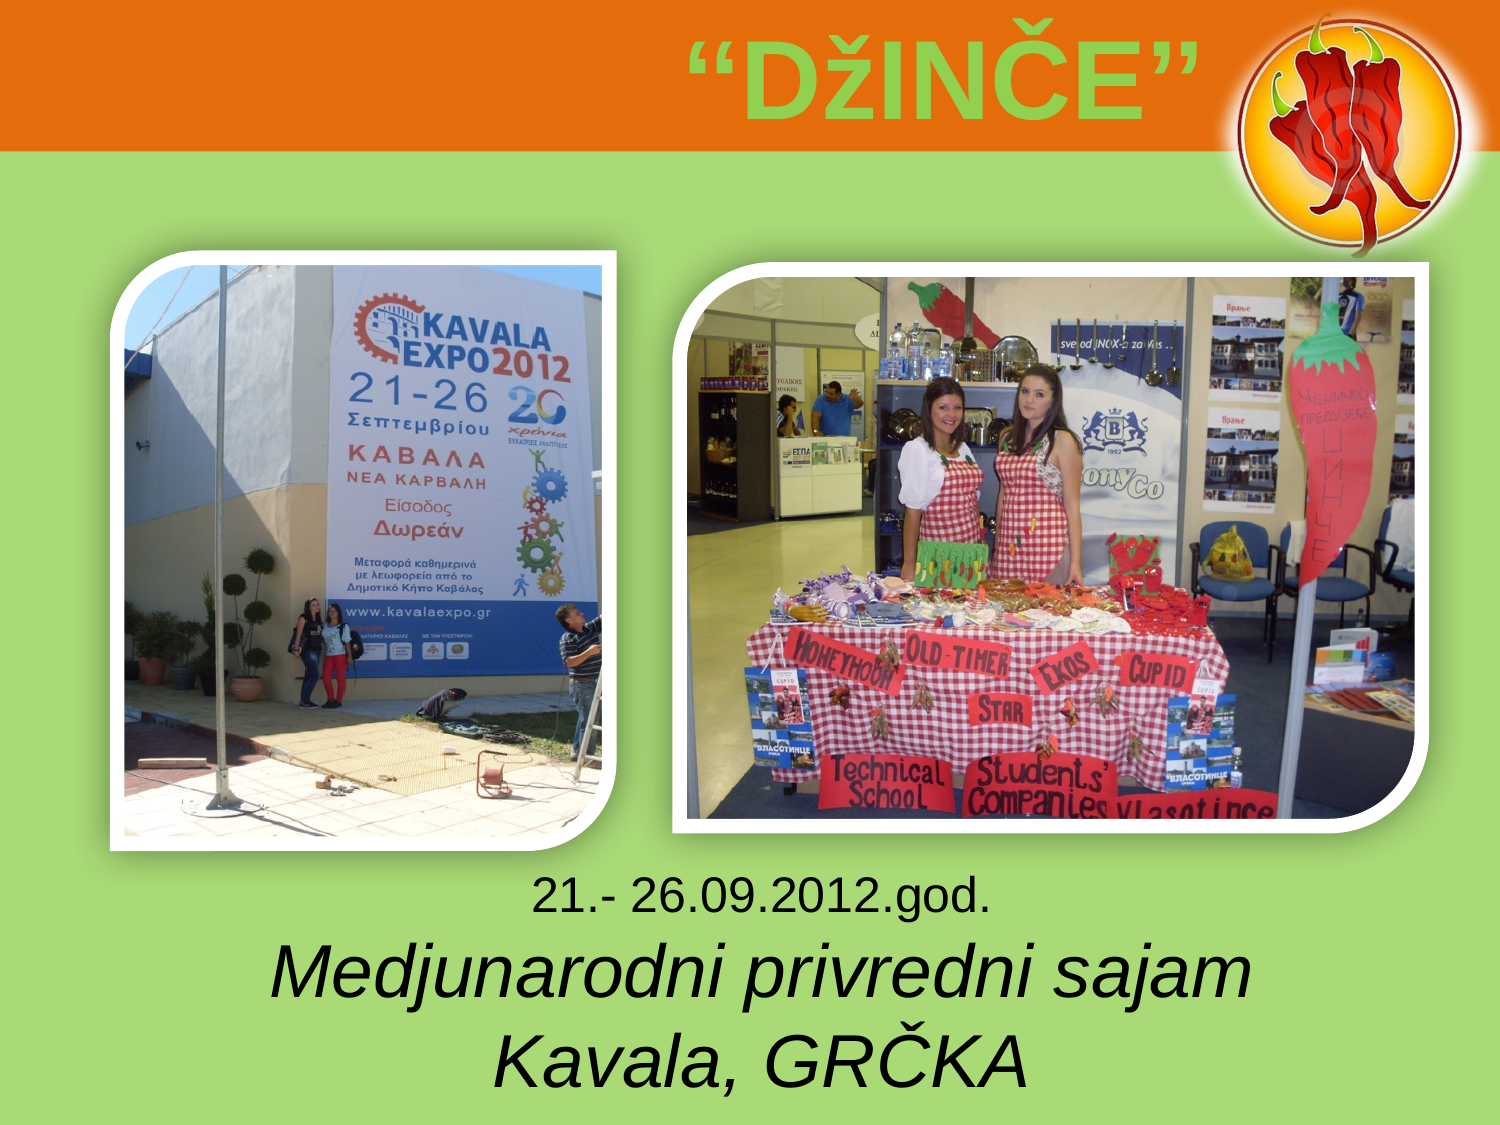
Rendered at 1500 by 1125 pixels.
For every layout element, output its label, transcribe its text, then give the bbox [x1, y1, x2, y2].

picture [679, 0, 1500, 827]
text_box ‘‘DžINČE’’ [542, 0, 1204, 150]
picture [116, 257, 610, 844]
text_box [0, 0, 1200, 152]
text_box 21.- 26.09.2012.god. Medjunarodni privredni sajam Kavala, GRČKA [46, 855, 1477, 1111]
